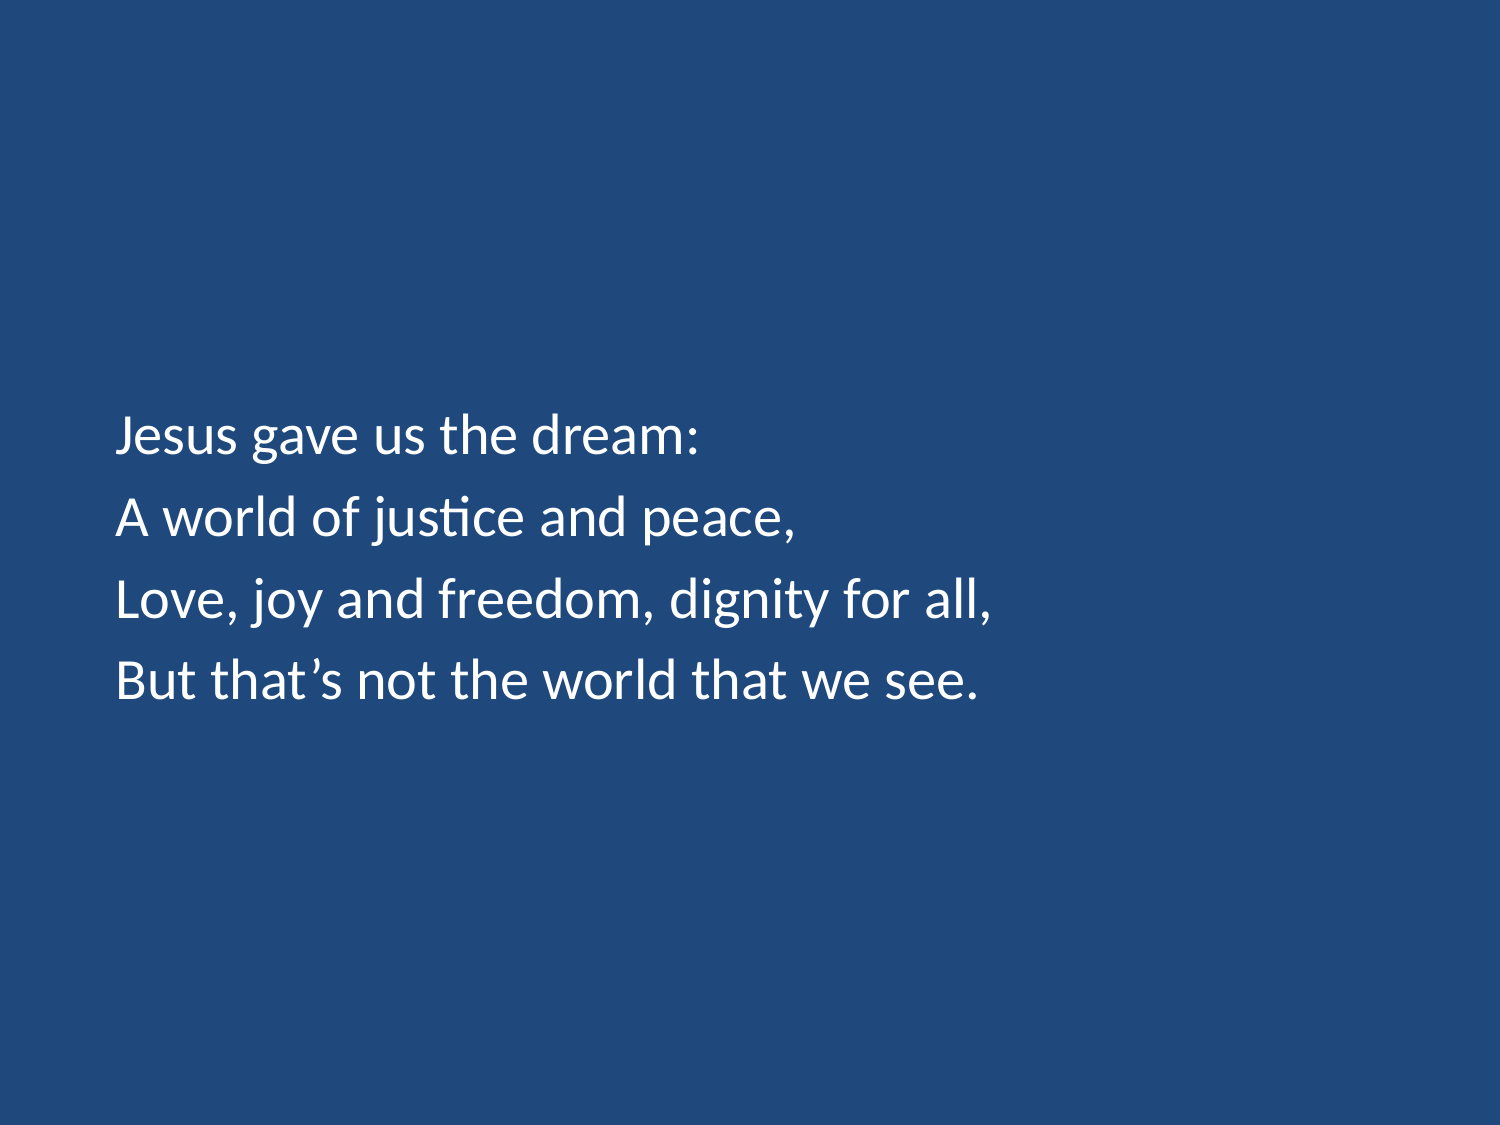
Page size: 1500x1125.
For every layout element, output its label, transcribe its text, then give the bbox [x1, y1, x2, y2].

list Jesus gave us the dream: A world of justice and peace, Love, joy and freedom, dignity for all, But that’s not the world that we see. [100, 388, 1471, 736]
